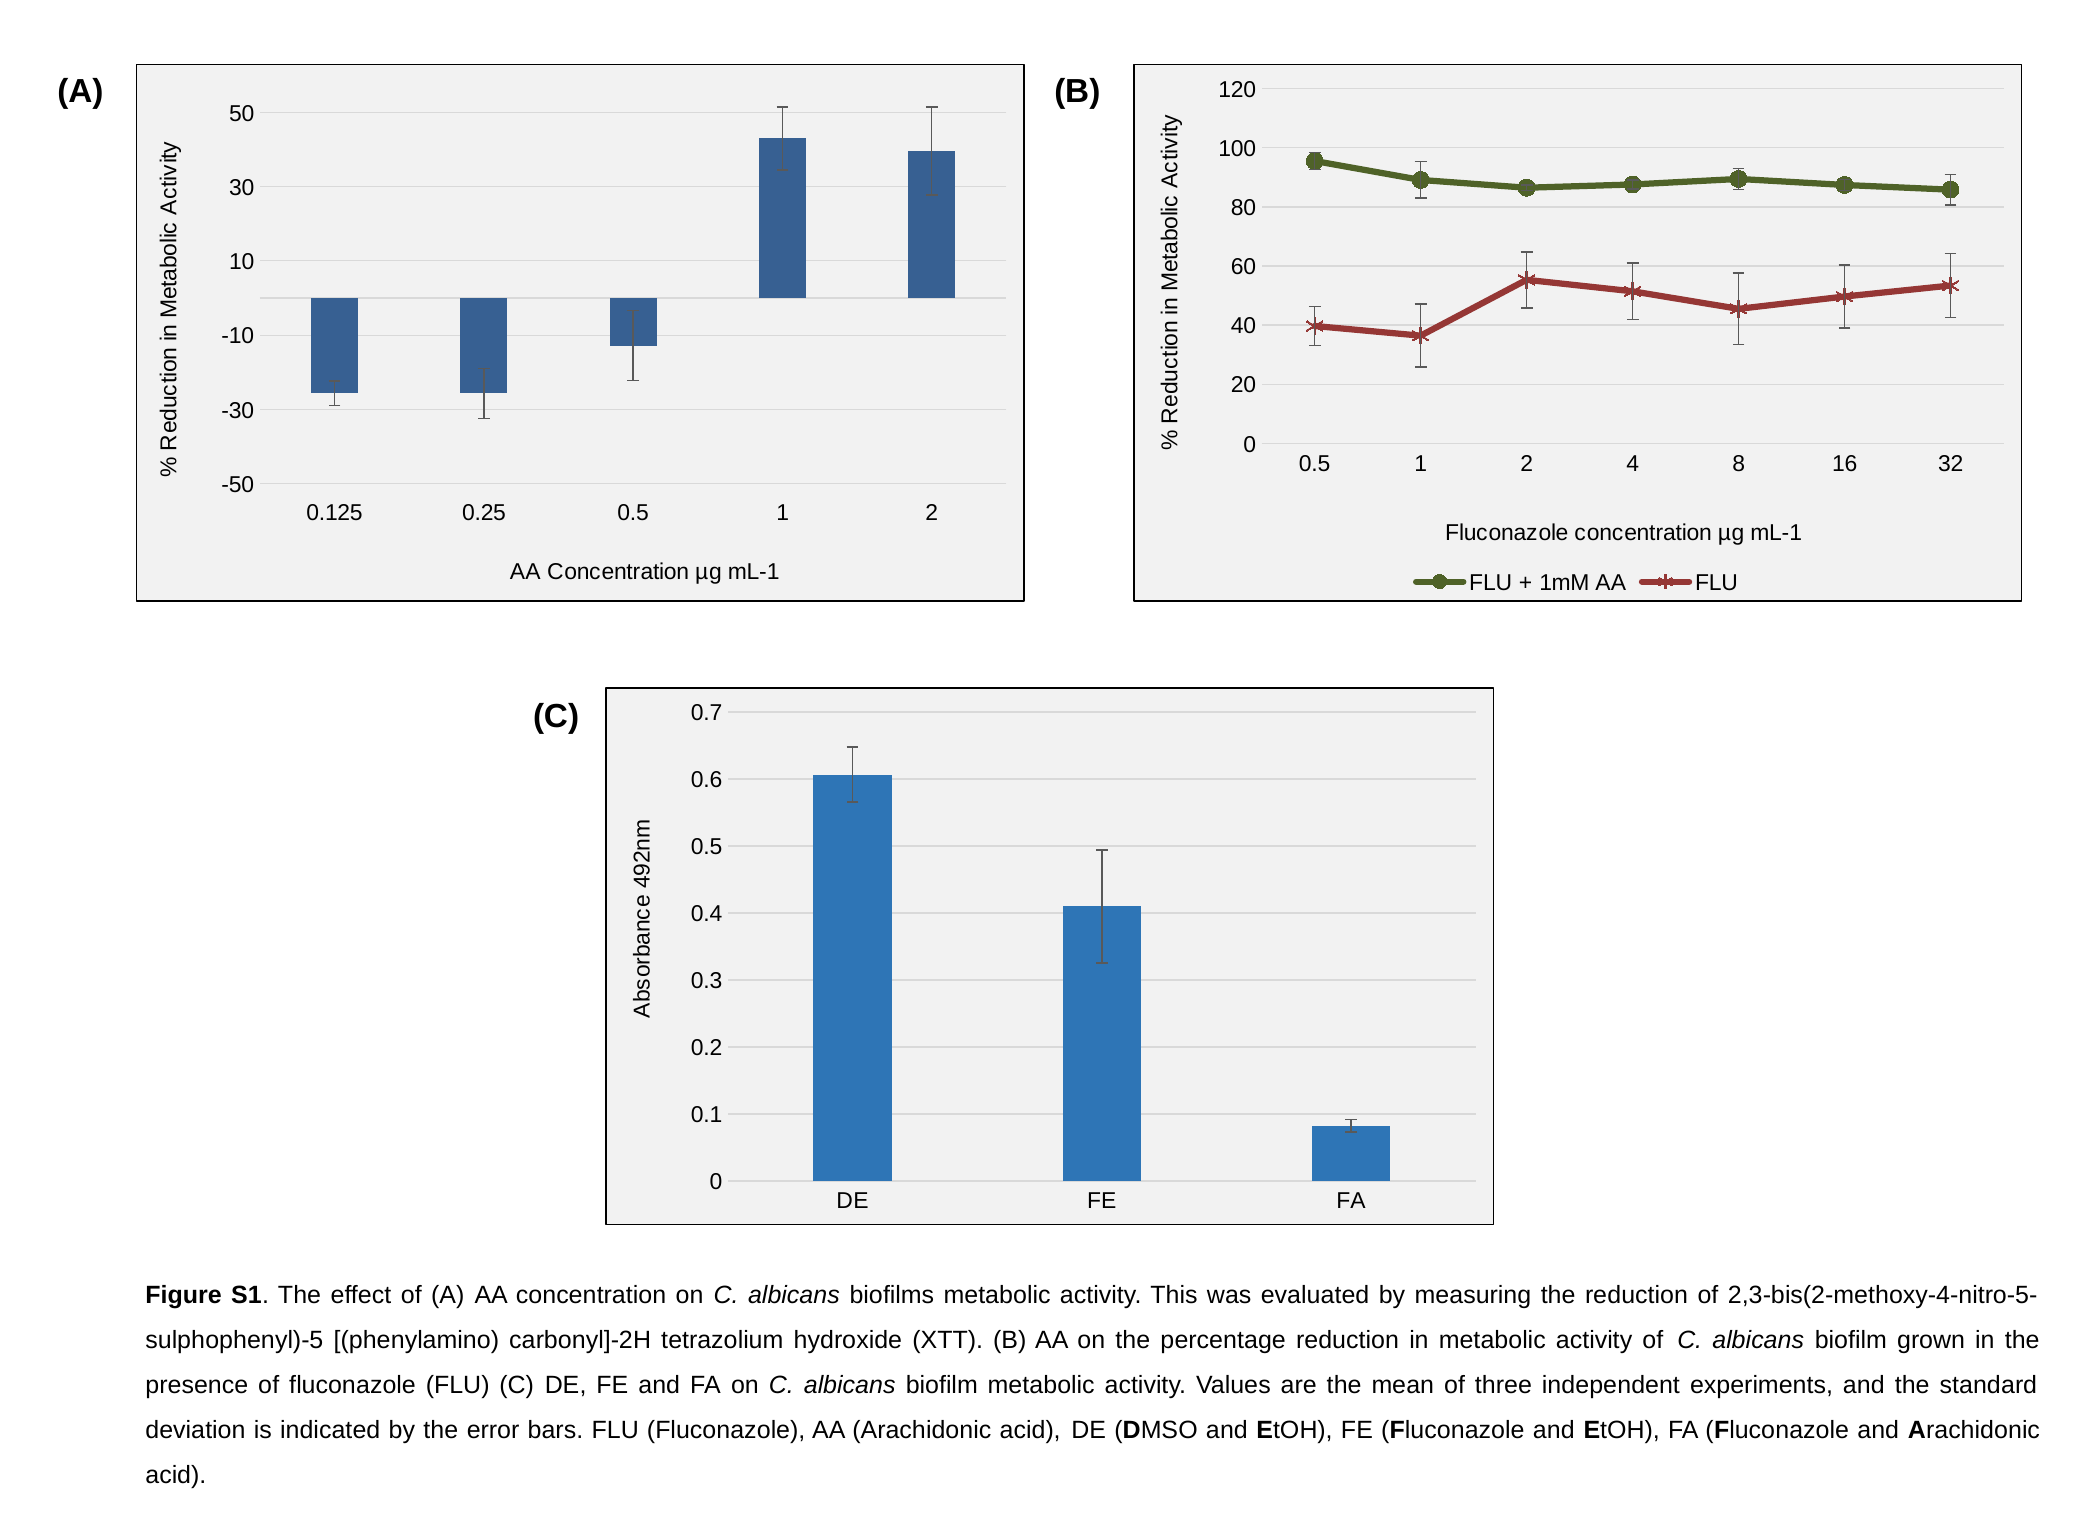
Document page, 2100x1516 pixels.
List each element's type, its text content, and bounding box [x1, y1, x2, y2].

text_box (A) [41, 61, 123, 121]
chart [135, 63, 1025, 602]
chart [1132, 63, 2023, 602]
chart [605, 687, 1495, 1226]
text_box (B) [1038, 61, 1120, 121]
text_box Figure S1. The effect of (A) AA concentration on C. albicans biofilms metabolic activity. This was evaluated by measuring the reduction of 2,3-bis(2-methoxy-4-nitro-5-sulphophenyl)-5 [(phenylamino) carbonyl]-2H tetrazolium hydroxide (XTT). (B) AA on the percentage reduction in metabolic activity of C. albicans biofilm grown in the presence of fluconazole (FLU) (C) DE, FE and FA on C. albicans biofilm metabolic activity. Values are the mean of three independent experiments, and the standard deviation is indicated by the error bars. FLU (Fluconazole), AA (Arachidonic acid), DE (DMSO and EtOH), FE (Fluconazole and EtOH), FA (Fluconazole and Arachidonic acid). [130, 1295, 2056, 1502]
text_box (C) [517, 685, 606, 736]
